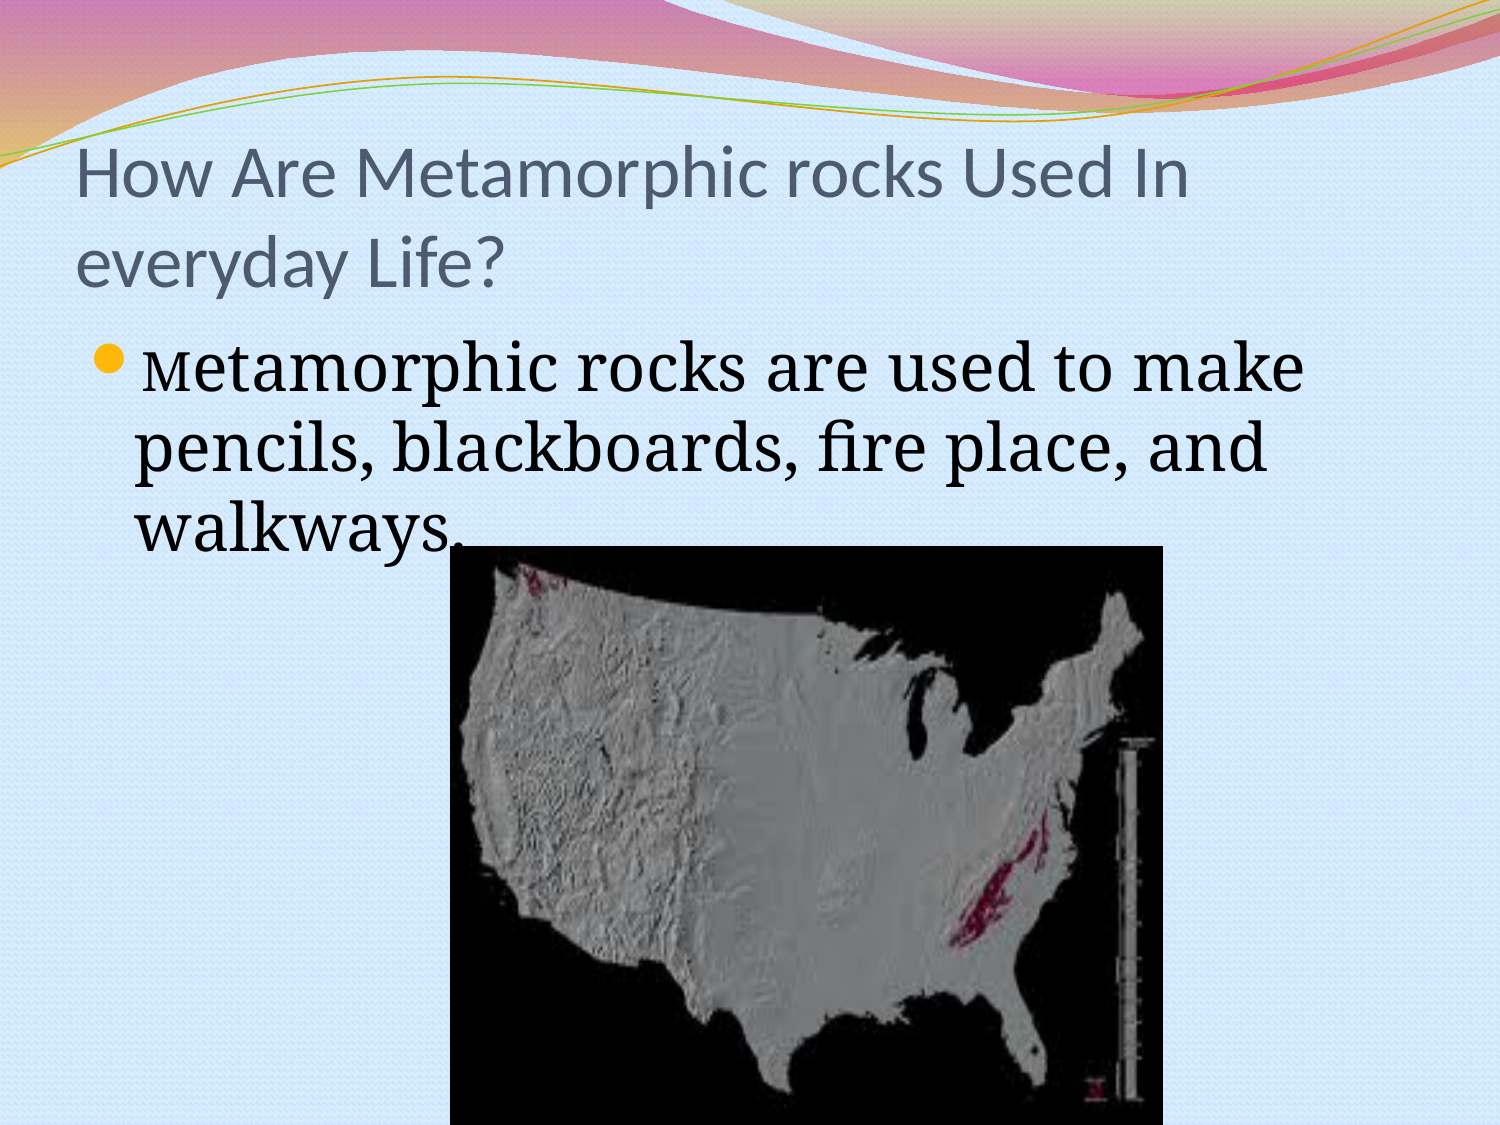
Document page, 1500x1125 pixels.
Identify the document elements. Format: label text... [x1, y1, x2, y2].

picture [449, 546, 1163, 1125]
title How Are Metamorphic rocks Used In everyday Life? [75, 115, 1425, 303]
list Metamorphic rocks are used to make pencils, blackboards, fire place, and walkways. [75, 317, 1425, 1038]
